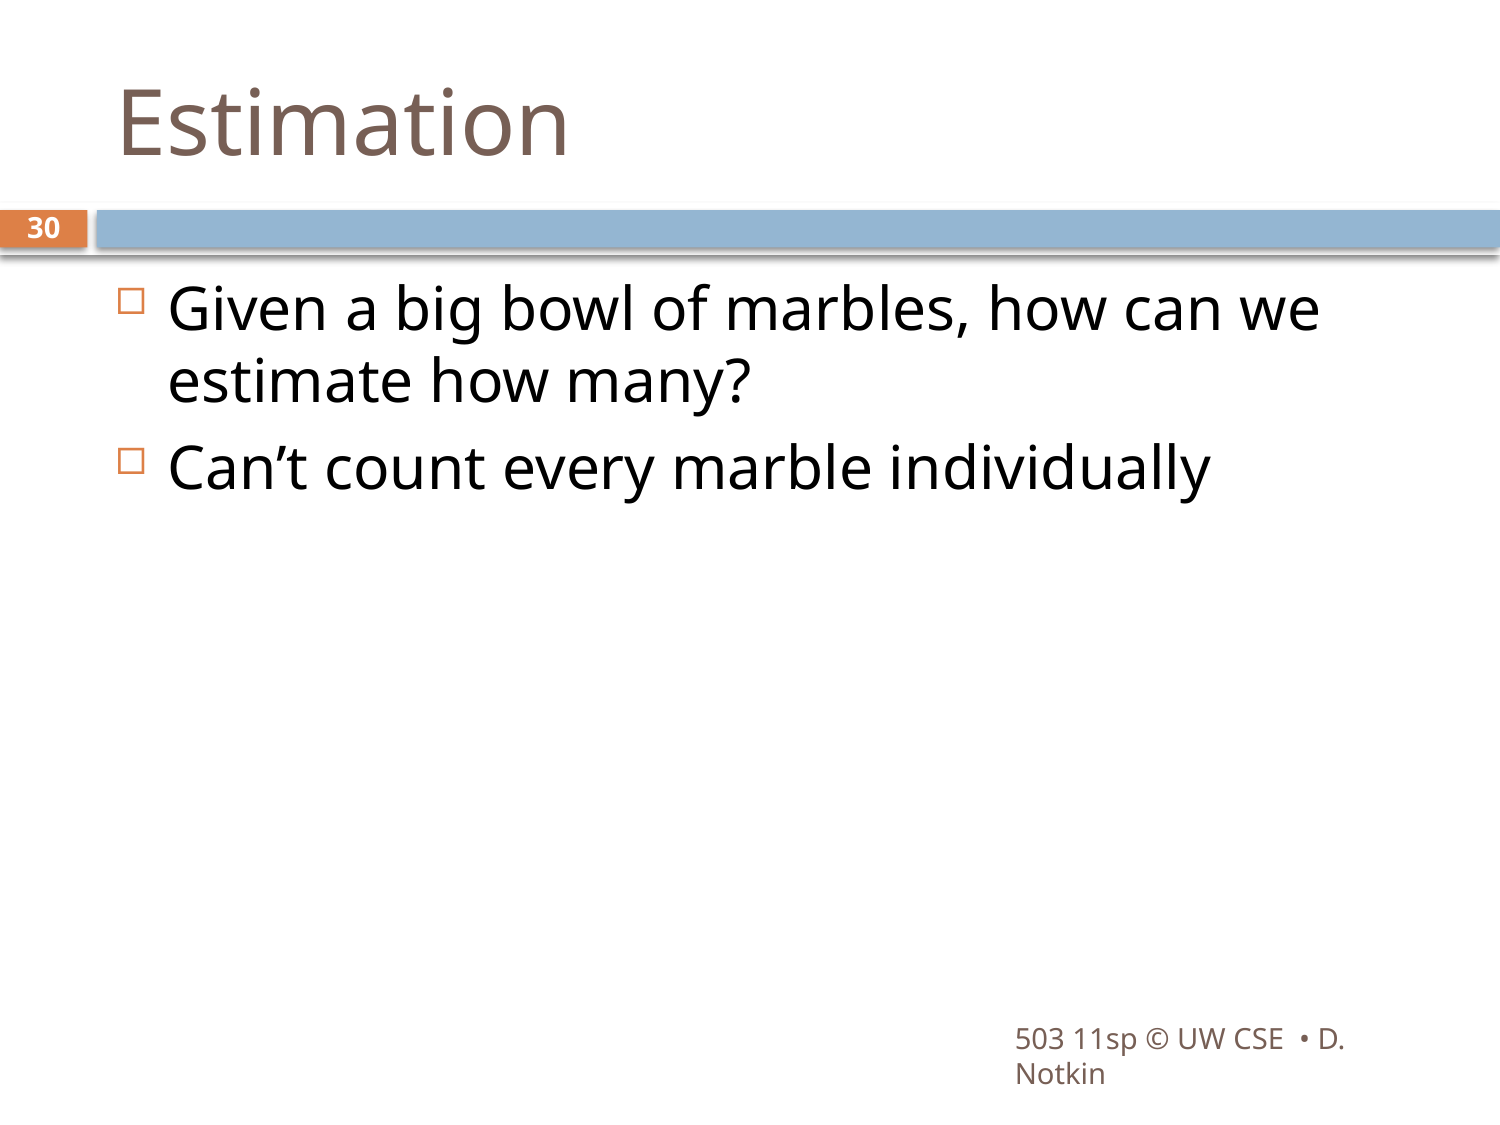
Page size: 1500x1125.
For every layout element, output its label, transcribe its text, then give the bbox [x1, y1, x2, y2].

list Given a big bowl of marbles, how can we estimate how many? Can’t count every marble individually [100, 262, 1438, 1000]
slide_number 30 [0, 208, 88, 249]
slide_number 503 11sp © UW CSE • D. Notkin [999, 1025, 1438, 1085]
title Estimation [100, 37, 1438, 200]
